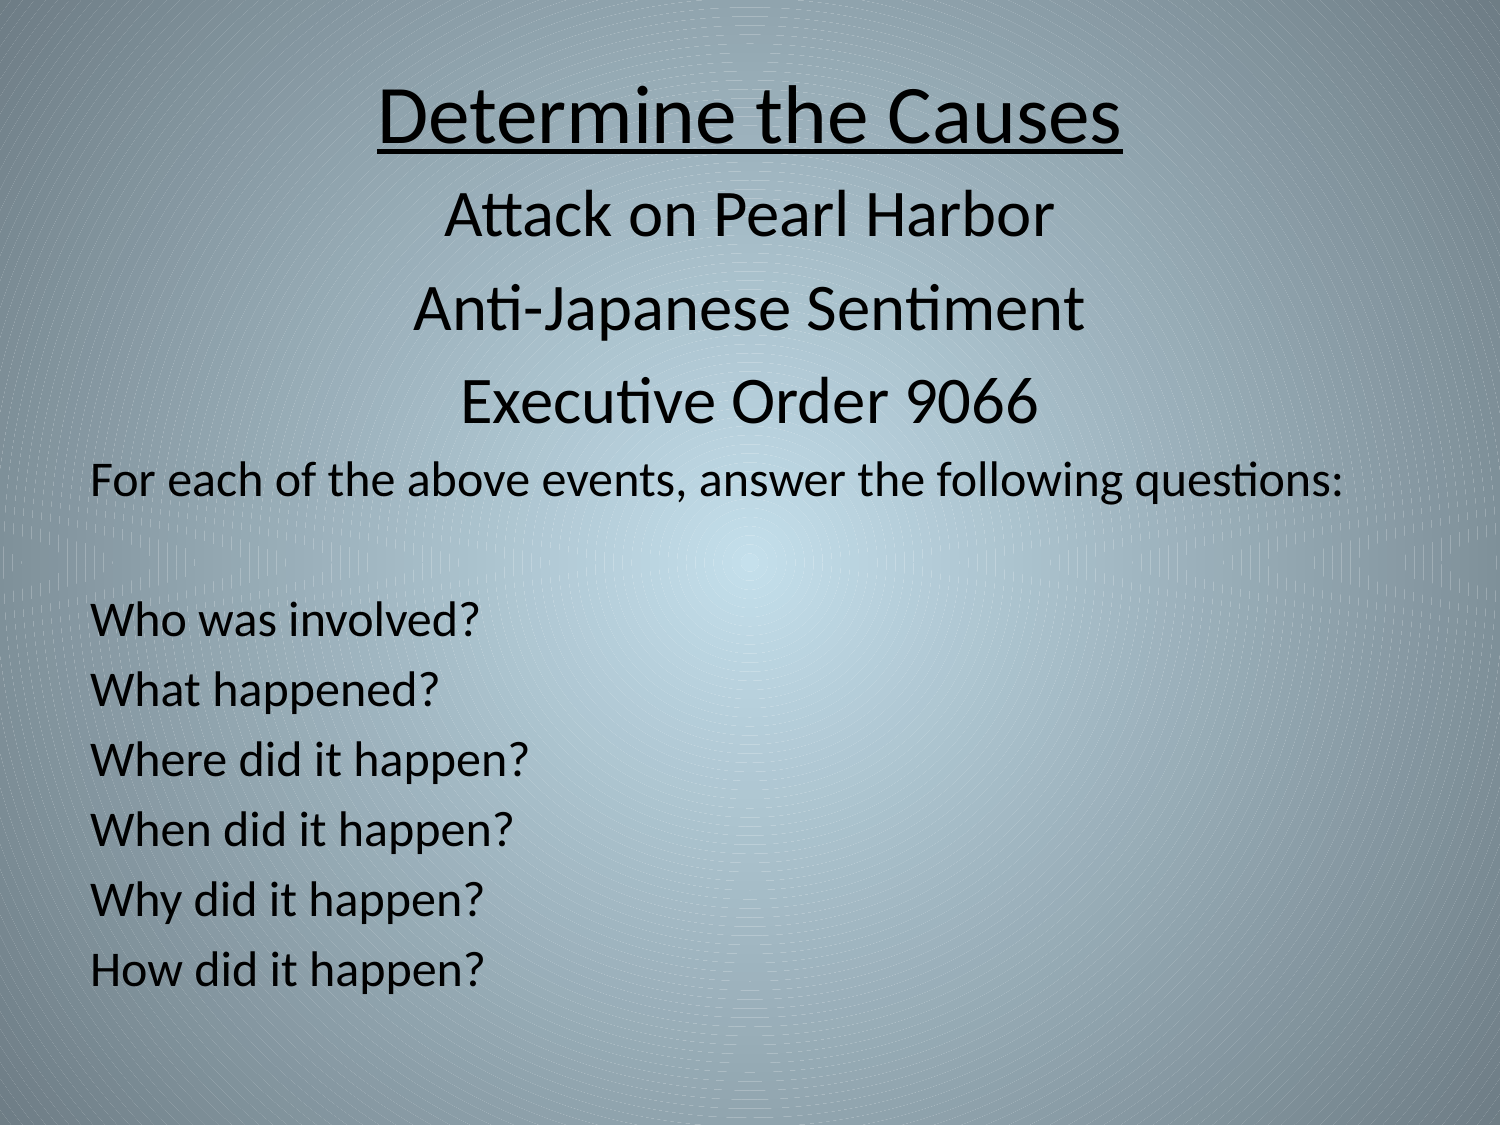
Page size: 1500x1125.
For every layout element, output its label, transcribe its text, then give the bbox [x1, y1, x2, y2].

list Attack on Pearl Harbor Anti-Japanese Sentiment Executive Order 9066 For each of the above events, answer the following questions: Who was involved? What happened? Where did it happen? When did it happen? Why did it happen? How did it happen? [75, 162, 1425, 1005]
title Determine the Causes [75, 45, 1425, 162]
